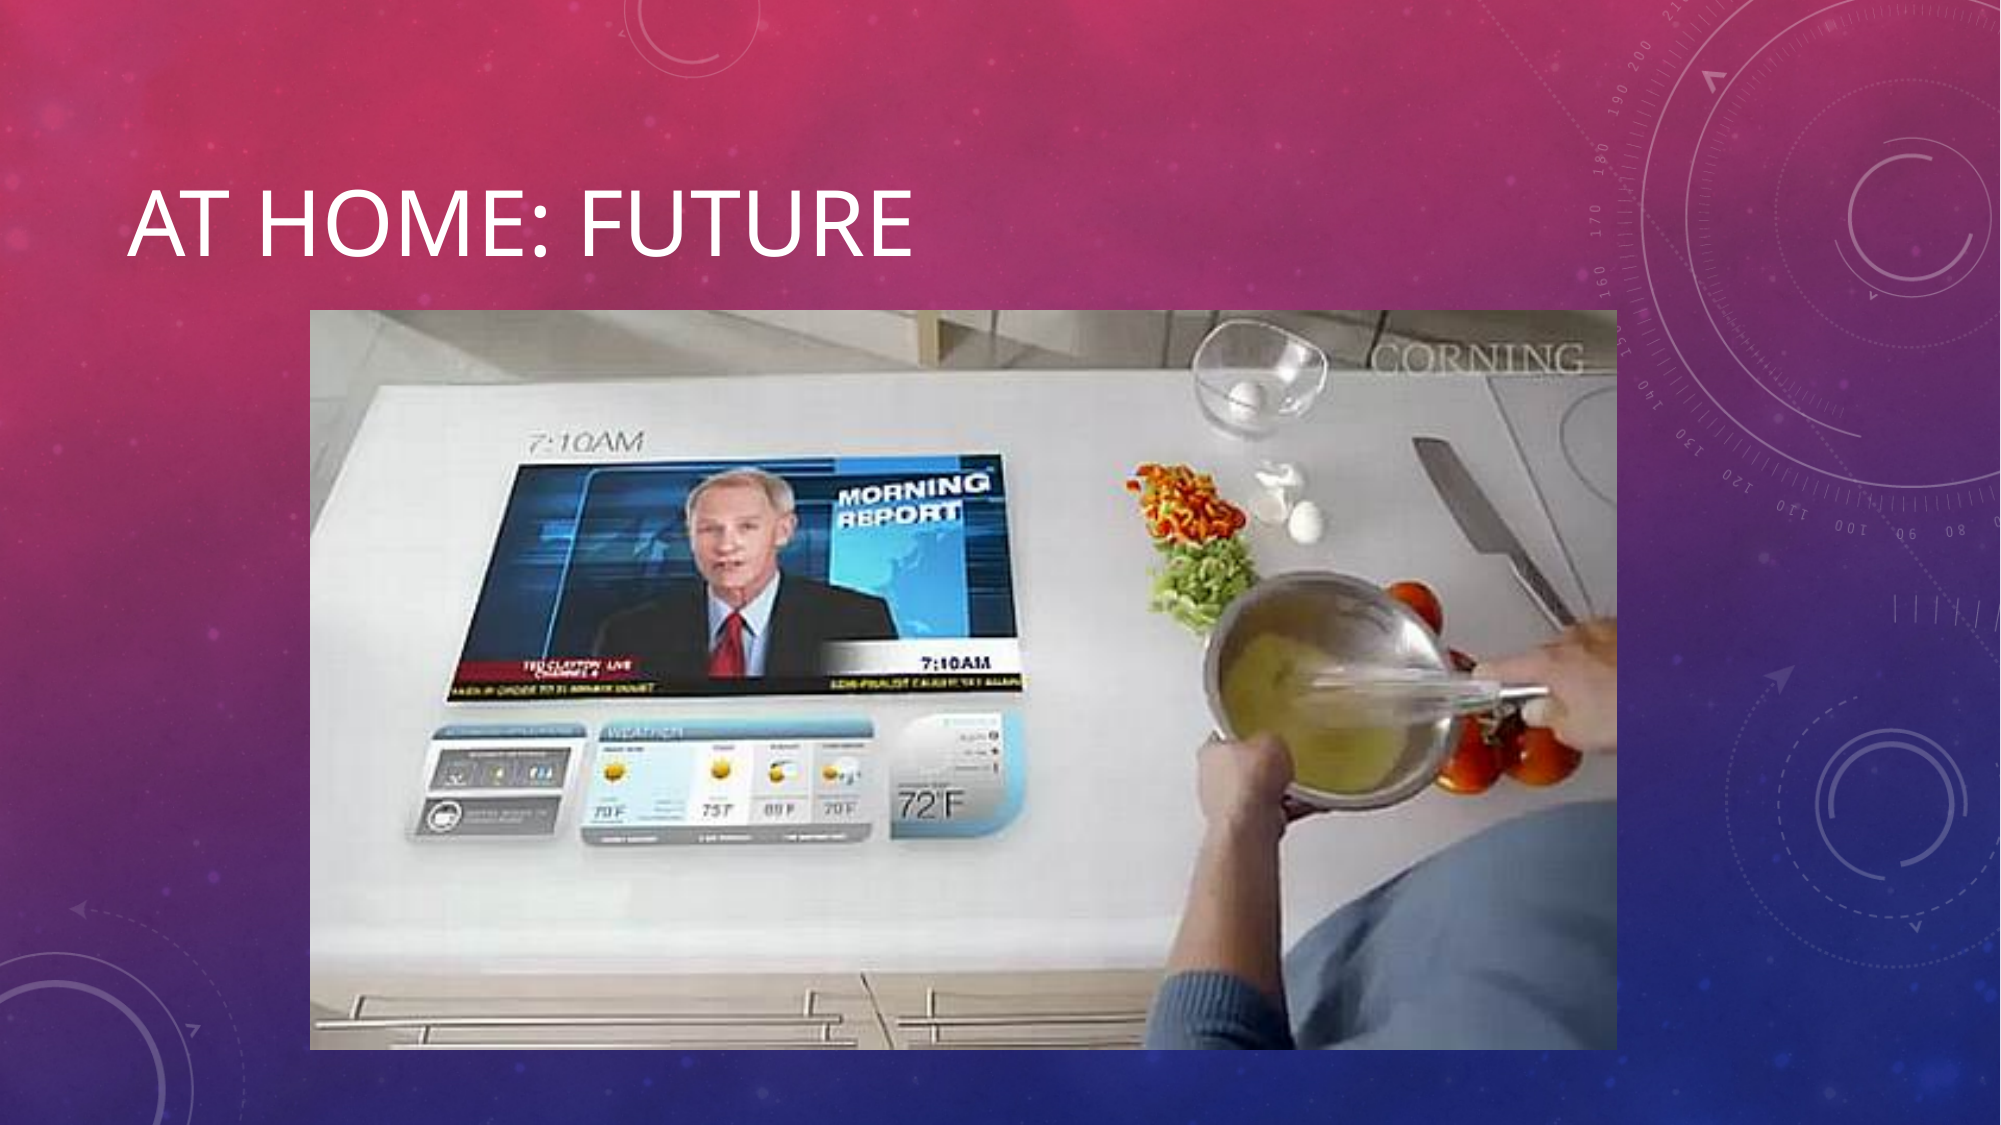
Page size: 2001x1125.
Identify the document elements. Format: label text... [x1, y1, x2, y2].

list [309, 310, 1618, 1051]
picture [0, 0, 2001, 1125]
title At Home: Future [112, 99, 1775, 339]
